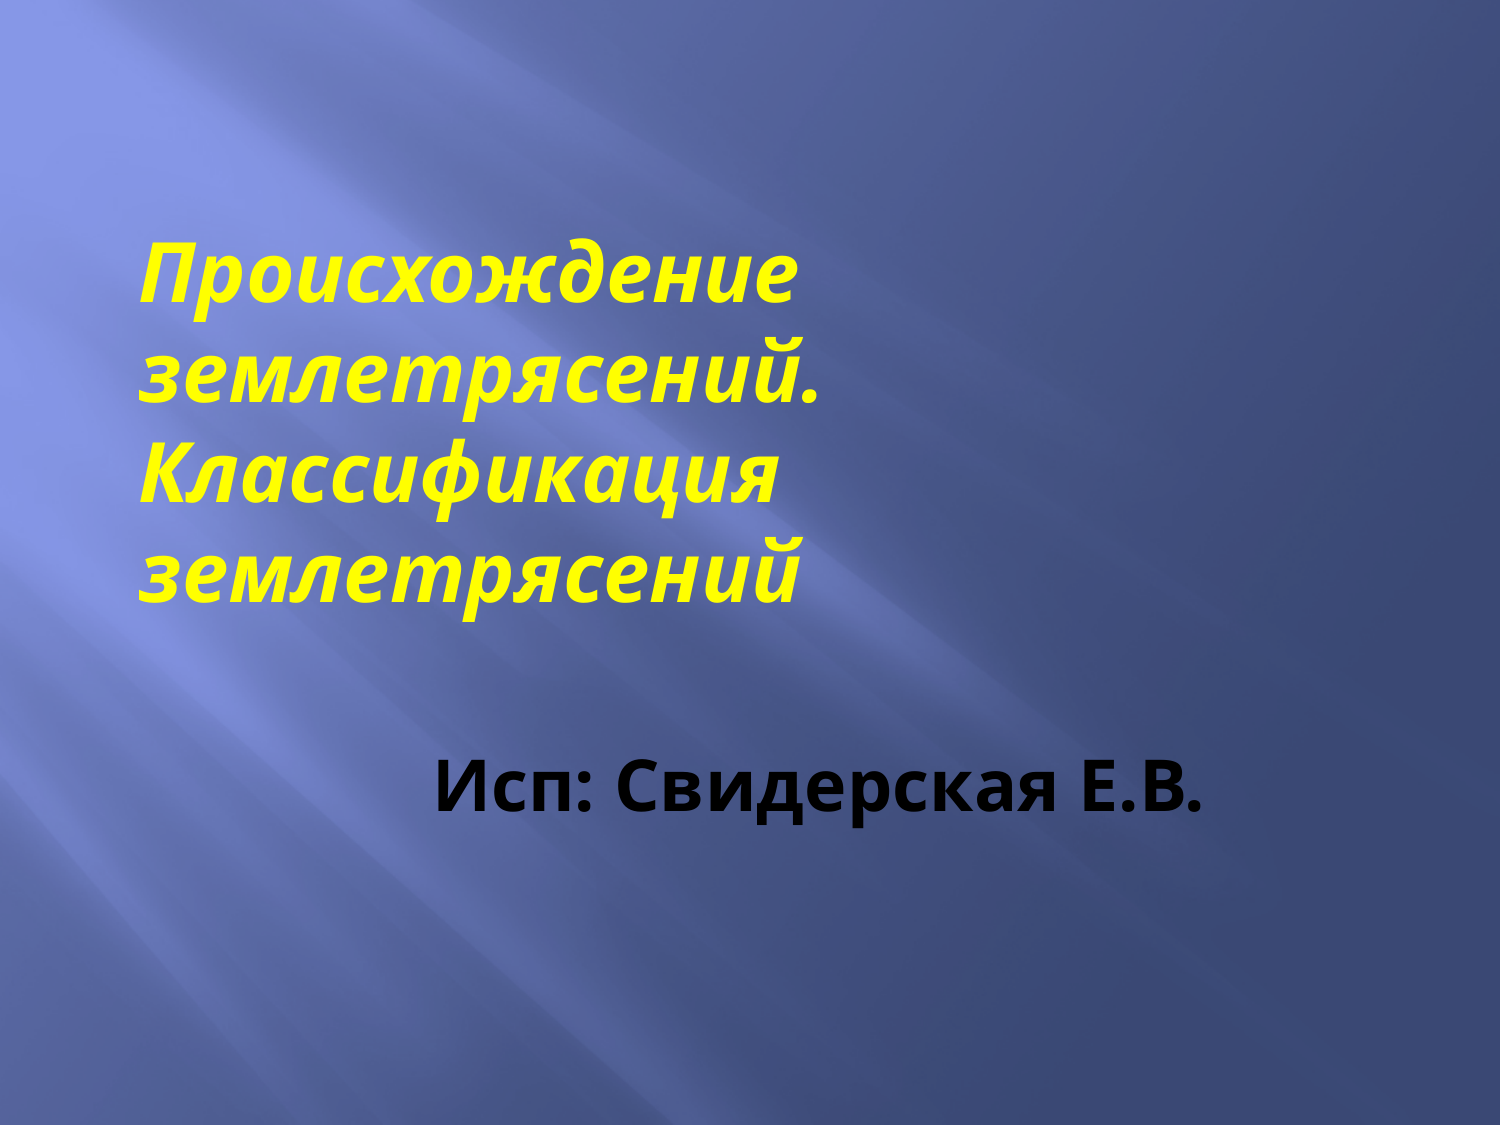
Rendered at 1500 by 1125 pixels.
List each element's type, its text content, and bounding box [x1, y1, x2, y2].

text_box Происхождение землетрясений. Классификация землетрясений [123, 212, 1400, 627]
text_box [123, 509, 1435, 795]
title Исп: Свидерская Е.В. [137, 732, 1500, 920]
